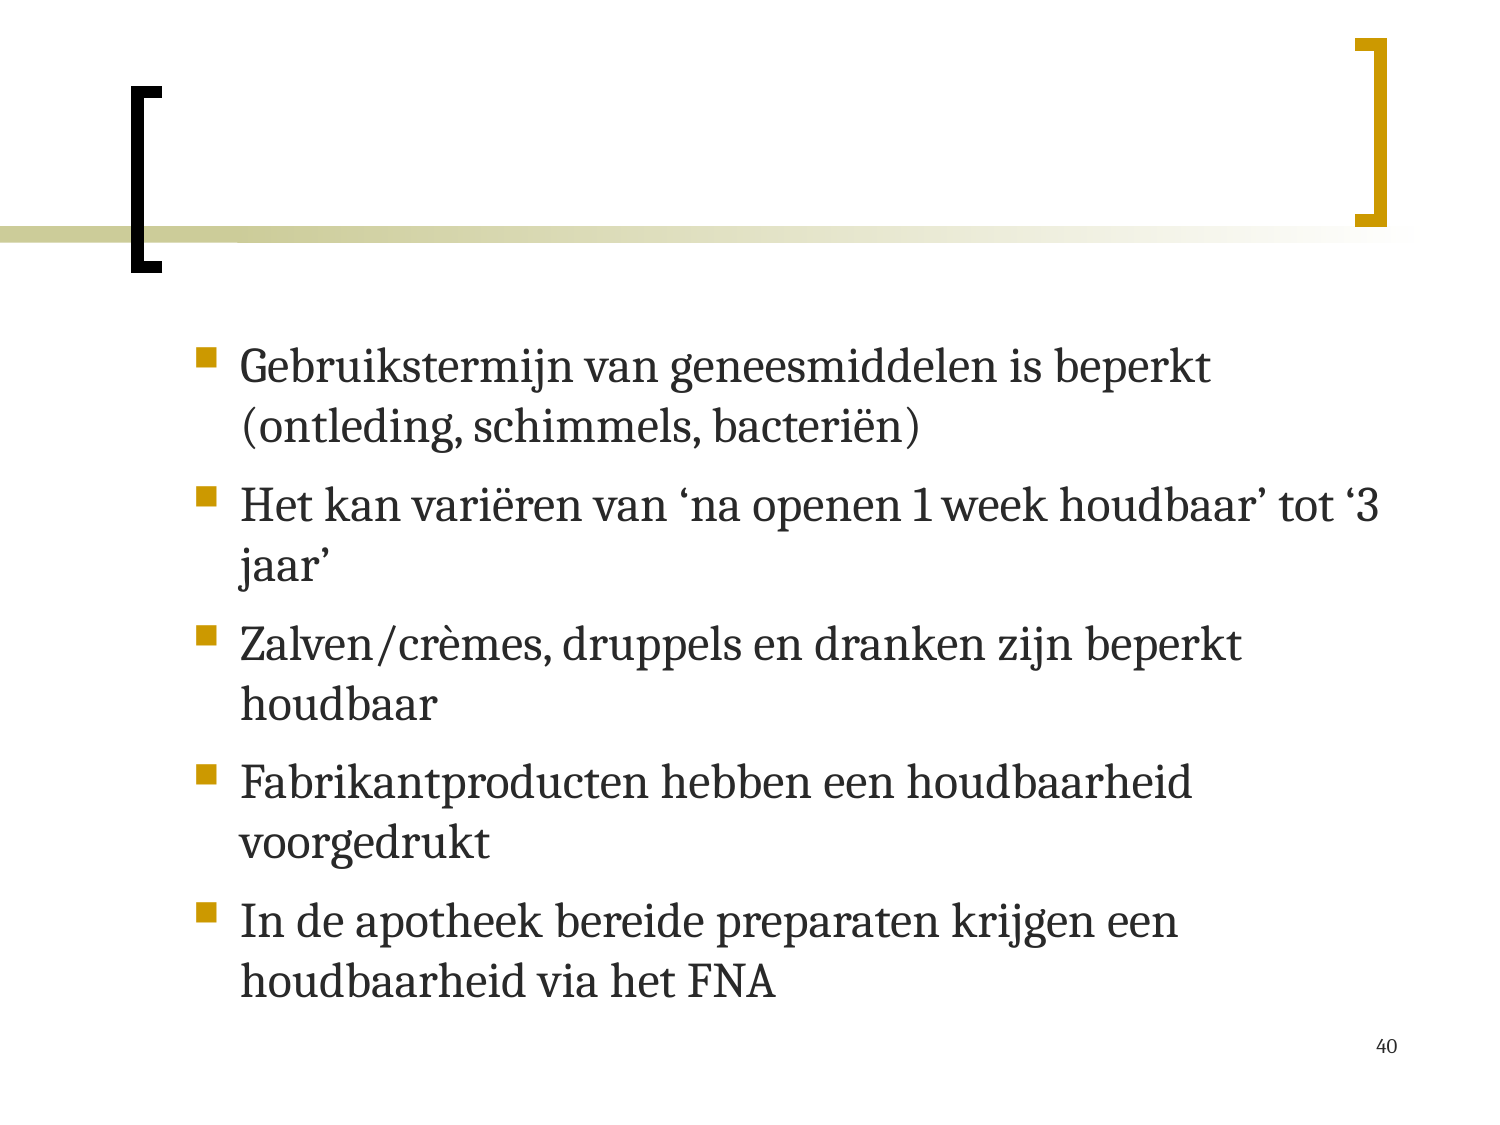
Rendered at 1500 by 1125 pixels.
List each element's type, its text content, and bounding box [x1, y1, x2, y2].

list Gebruikstermijn van geneesmiddelen is beperkt (ontleding, schimmels, bacteriën) Het kan variëren van ‘na openen 1 week houdbaar’ tot ‘3 jaar’ Zalven/crèmes, druppels en dranken zijn beperkt houdbaar Fabrikantproducten hebben een houdbaarheid voorgedrukt In de apotheek bereide preparaten krijgen een houdbaarheid via het FNA [155, 324, 1413, 1000]
slide_number 40 [1099, 1024, 1413, 1101]
